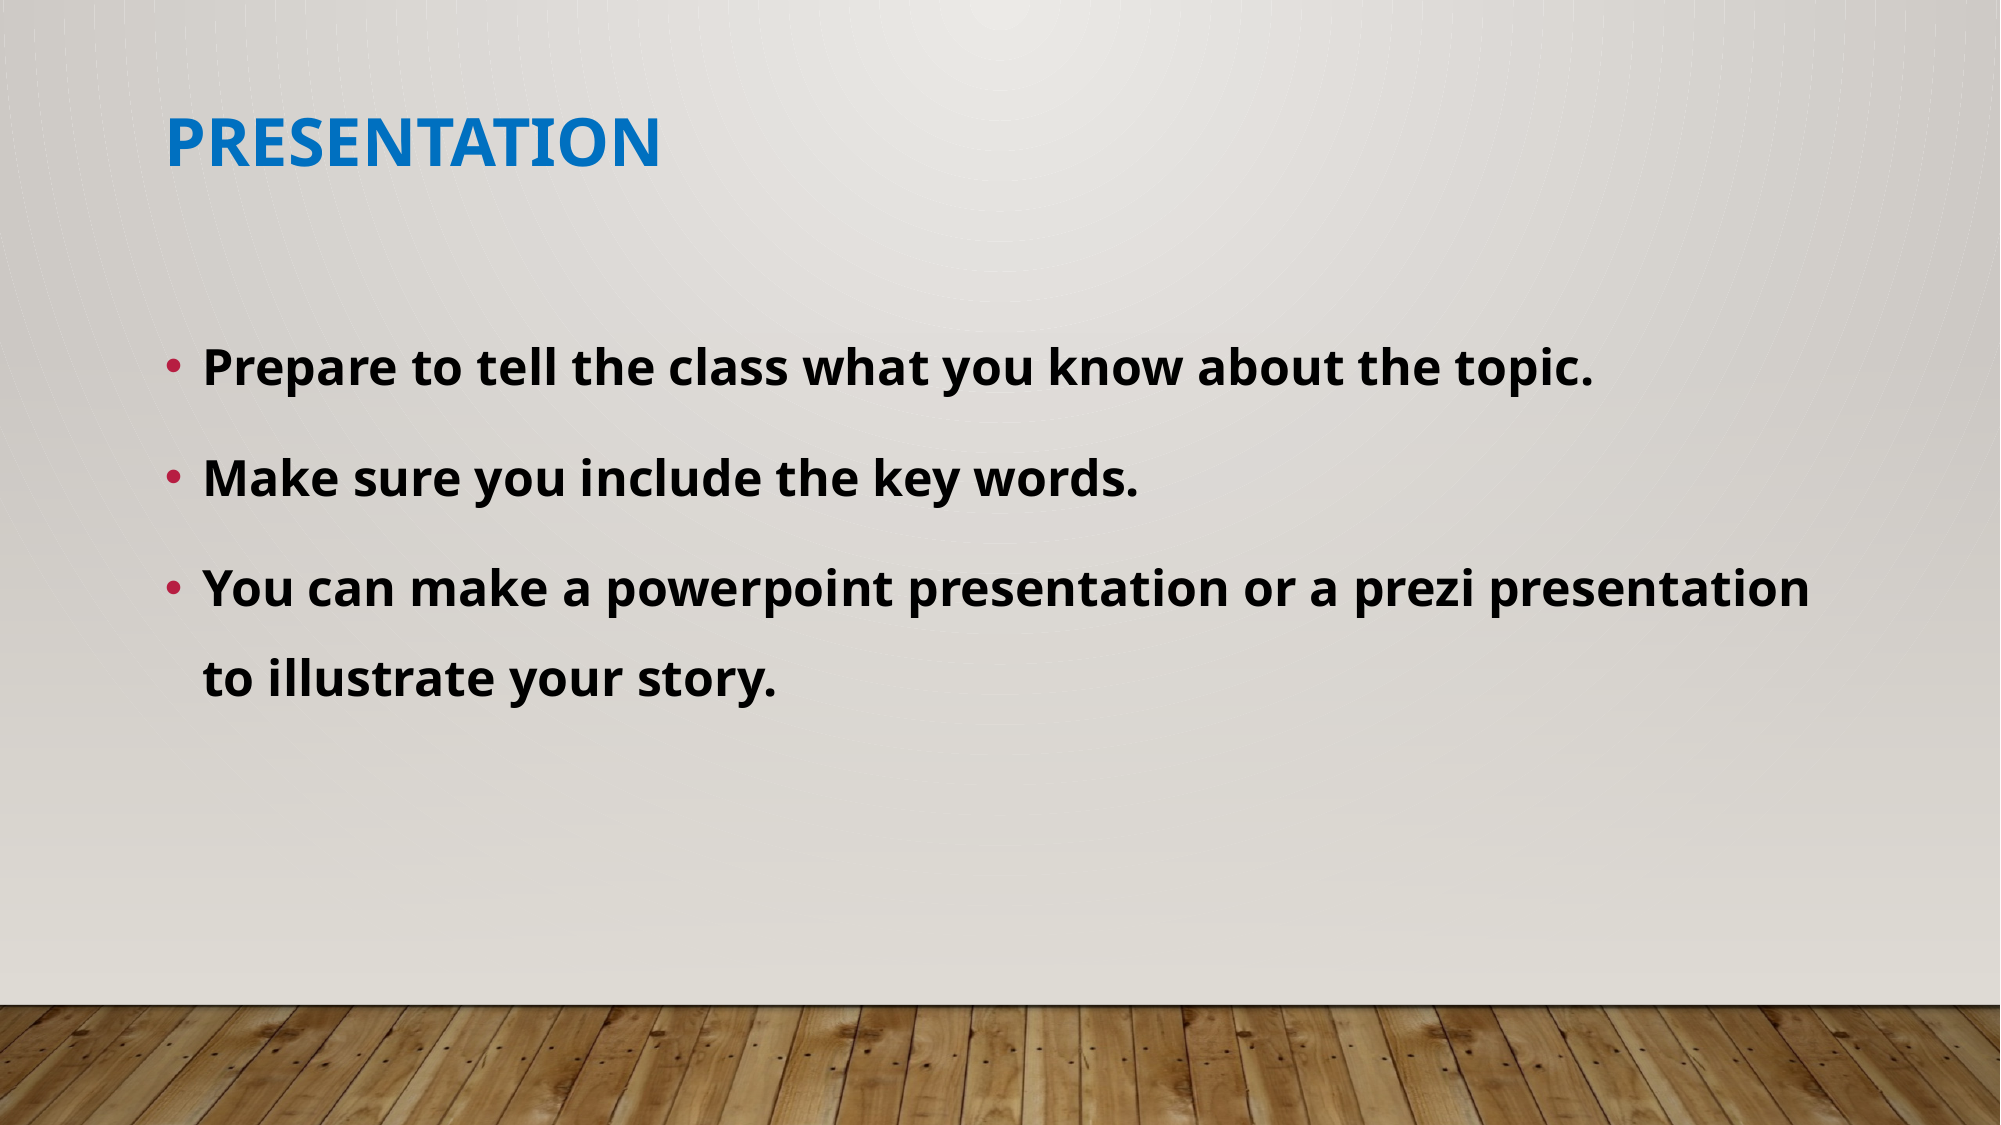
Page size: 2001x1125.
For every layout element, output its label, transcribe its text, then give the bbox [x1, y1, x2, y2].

title presentation [149, 101, 1851, 298]
list Prepare to tell the class what you know about the topic. Make sure you include the key words. You can make a powerpoint presentation or a prezi presentation to illustrate your story. [149, 297, 1850, 950]
picture [0, 1005, 2000, 1125]
